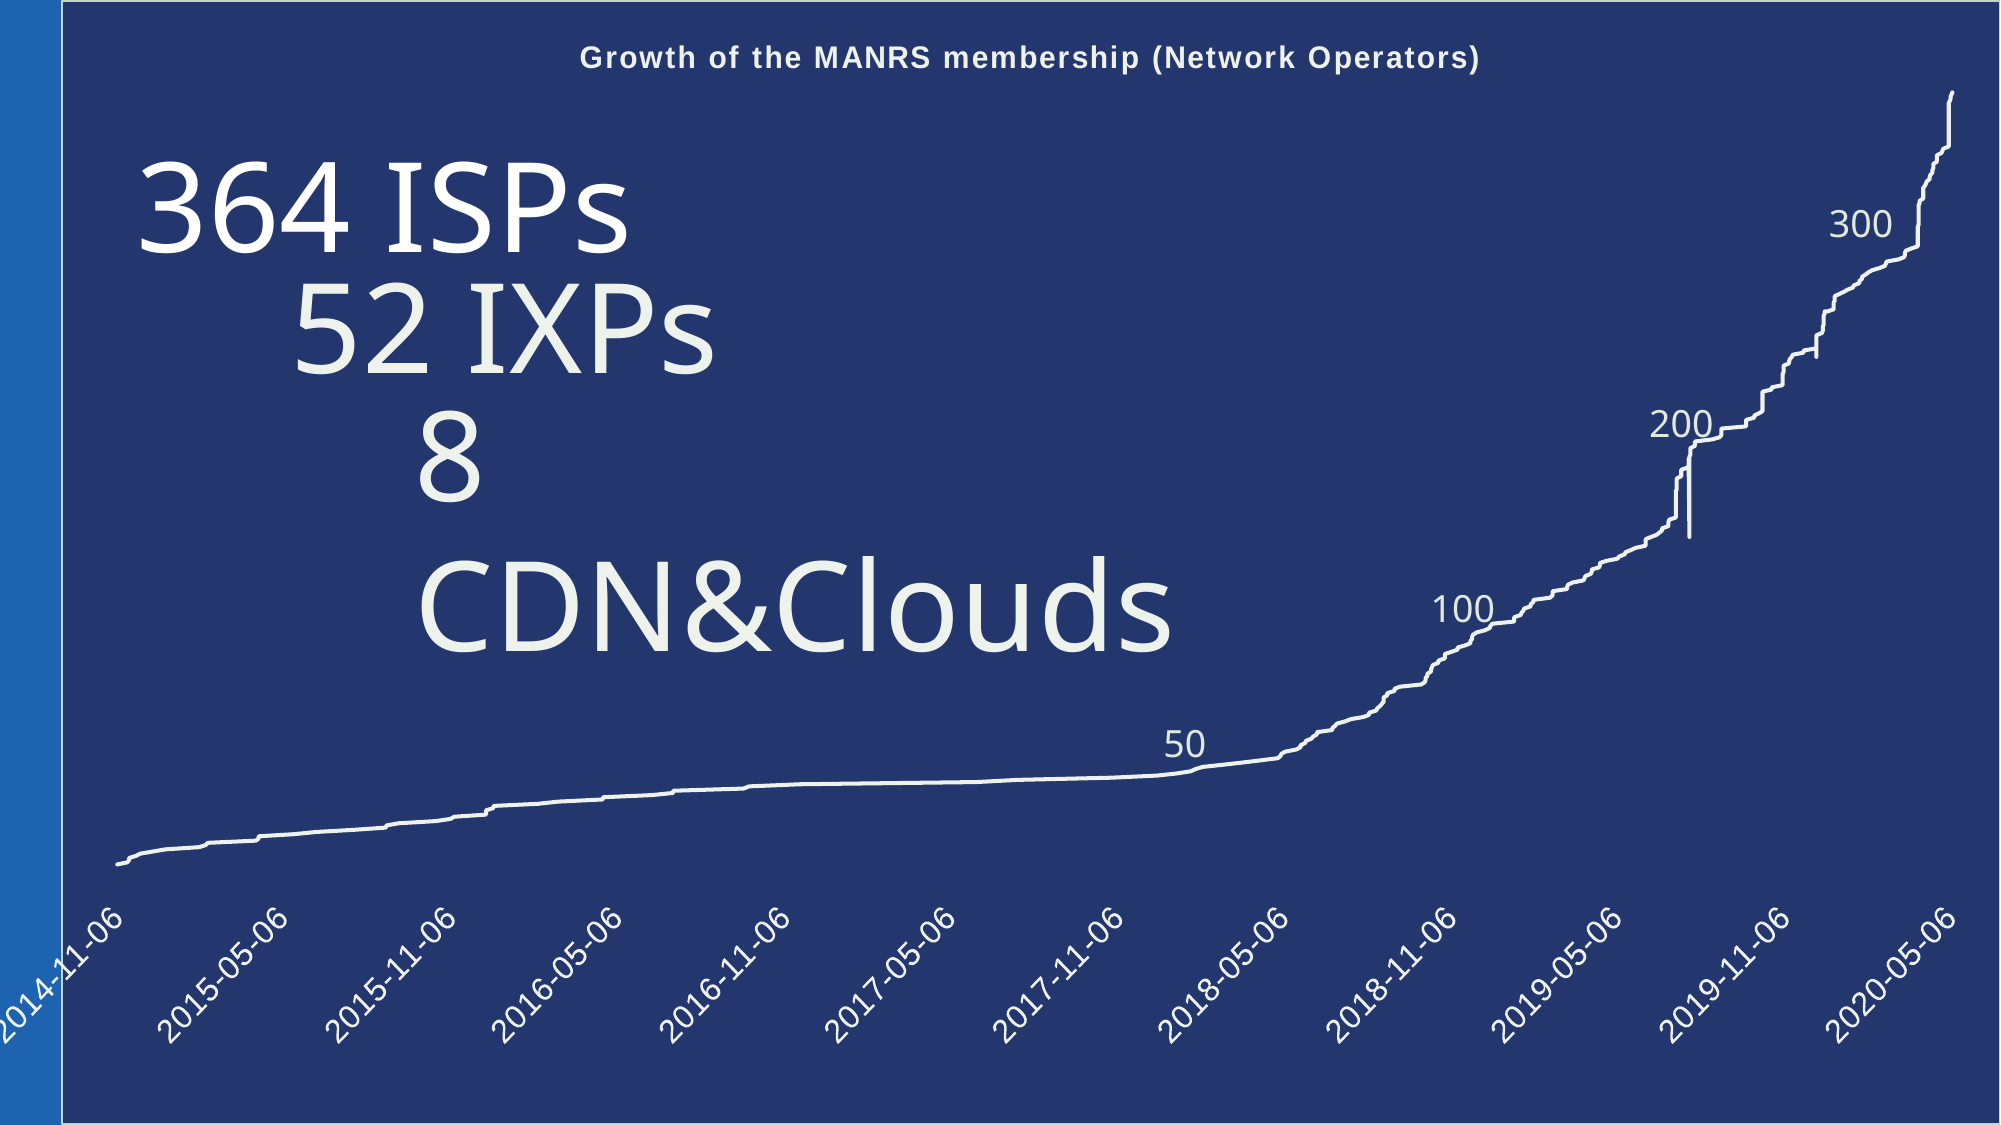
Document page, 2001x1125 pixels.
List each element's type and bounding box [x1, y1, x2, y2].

chart [0, 0, 2000, 1125]
